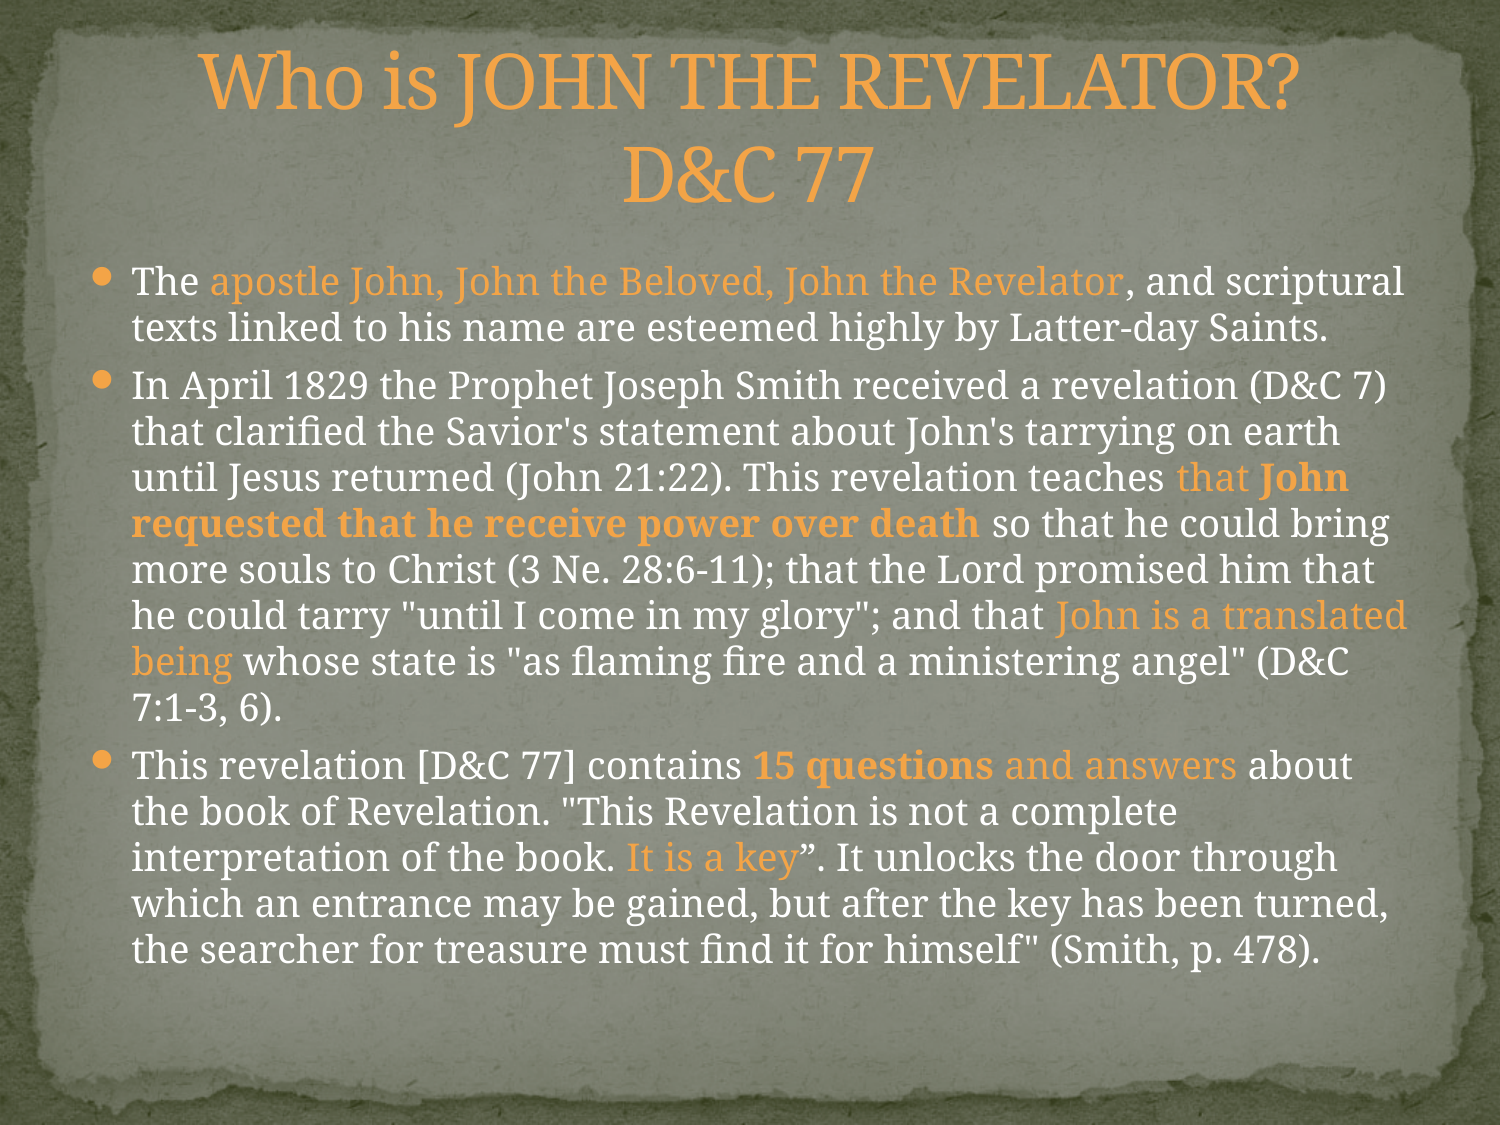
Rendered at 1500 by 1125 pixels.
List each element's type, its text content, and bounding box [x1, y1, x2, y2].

title Who is JOHN THE REVELATOR? D&C 77 [74, 24, 1425, 225]
list The apostle John, John the Beloved, John the Revelator, and scriptural texts linked to his name are esteemed highly by Latter-day Saints. In April 1829 the Prophet Joseph Smith received a revelation (D&C 7) that clarified the Savior's statement about John's tarrying on earth until Jesus returned (John 21:22). This revelation teaches that John requested that he receive power over death so that he could bring more souls to Christ (3 Ne. 28:6‑11); that the Lord promised him that he could tarry "until I come in my glory"; and that John is a translated being whose state is "as flaming fire and a ministering angel" (D&C 7:1‑3, 6). This revelation [D&C 77] contains 15 questions and answers about the book of Revelation. "This Revelation is not a complete interpretation of the book. It is a key”. It unlocks the door through which an entrance may be gained, but after the key has been turned, the searcher for treasure must find it for himself" (Smith, p. 478). [75, 249, 1425, 1000]
